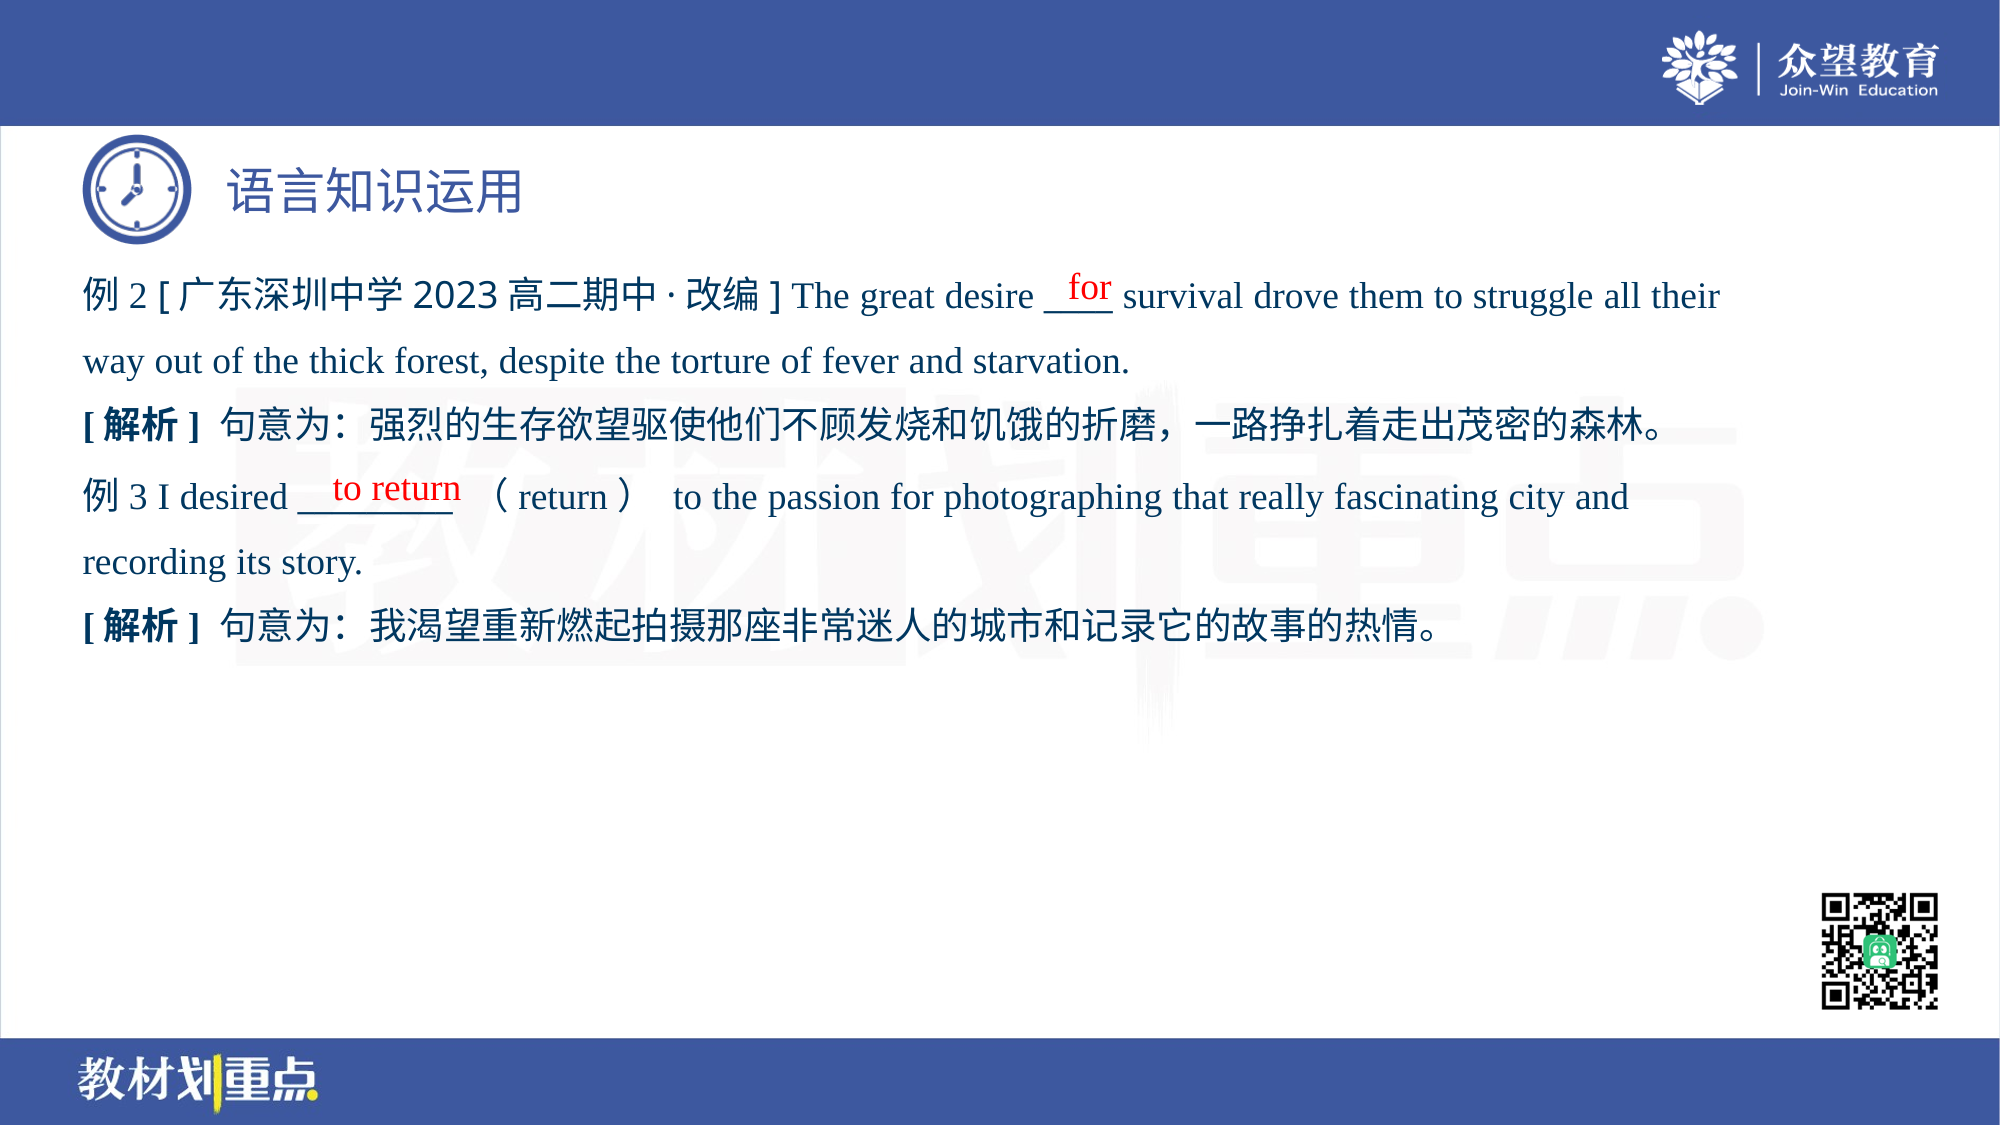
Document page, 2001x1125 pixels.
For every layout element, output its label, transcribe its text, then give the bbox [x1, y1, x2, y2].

text_box 例3 I desired _________ （return） to the passion for photographing that really fascinating city and recording its story. [82, 448, 1817, 575]
text_box to return [314, 443, 480, 501]
text_box 例2 [广东深圳中学2023高二期中·改编] The great desire ____ survival drove them to struggle all their way out of the thick forest, despite the torture of fever and starvation. [82, 247, 1817, 374]
text_box for [1054, 242, 1126, 301]
text_box [解析] 句意为：强烈的生存欲望驱使他们不顾发烧和饥饿的折磨，一路挣扎着走出茂密的森林。 [82, 380, 1817, 439]
text_box [解析] 句意为：我渴望重新燃起拍摄那座非常迷人的城市和记录它的故事的热情。 [82, 581, 1817, 640]
picture [0, 0, 2000, 1125]
